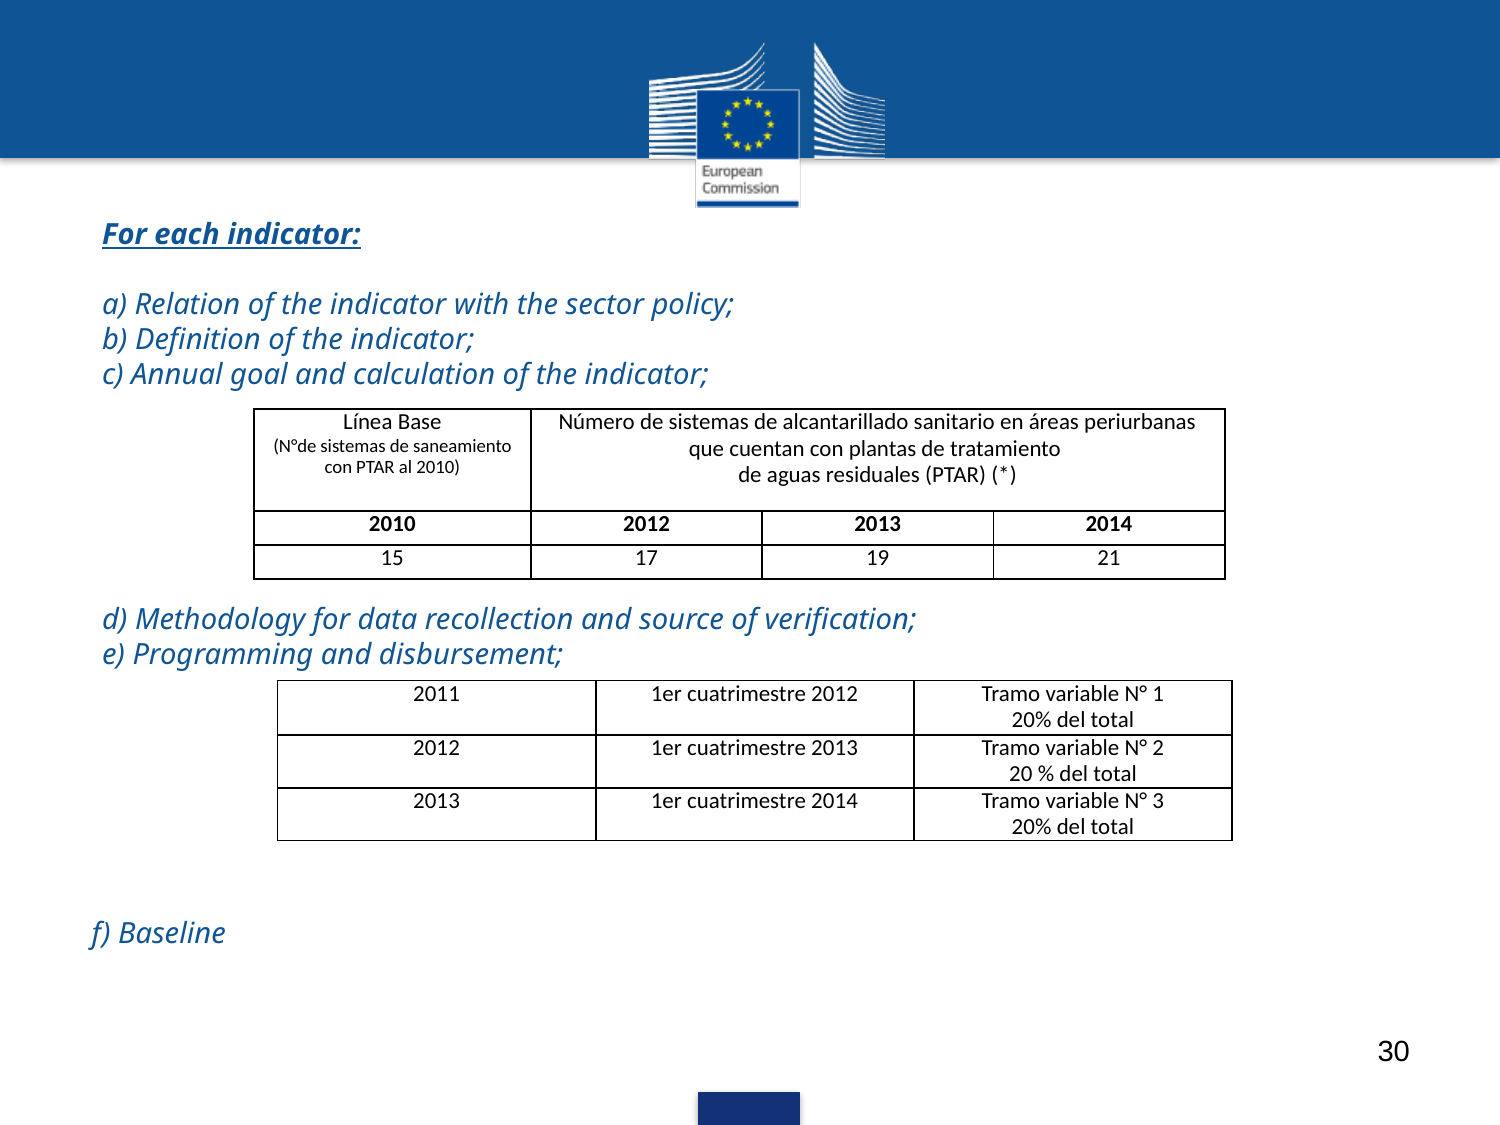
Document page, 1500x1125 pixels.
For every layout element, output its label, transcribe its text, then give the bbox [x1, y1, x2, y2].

table_cell 2012 [532, 512, 761, 544]
table_cell 17 [532, 546, 761, 578]
table_cell 2014 [994, 512, 1224, 544]
table_cell 2013 [278, 789, 595, 840]
table_cell 2013 [763, 512, 993, 544]
table_cell 2010 [255, 512, 530, 544]
table_header Tramo variable N° 1 20% del total [915, 681, 1231, 734]
table_header 1er cuatrimestre 2012 [597, 681, 913, 734]
table_cell 1er cuatrimestre 2013 [597, 736, 913, 787]
table_header Línea Base (N°de sistemas de saneamiento con PTAR al 2010) [255, 410, 530, 510]
table_cell 21 [994, 546, 1224, 578]
picture [649, 42, 885, 208]
slide_number 30 [1074, 1024, 1426, 1103]
list For each indicator: a) Relation of the indicator with the sector policy; b) Definition of the indicator; c) Annual goal and calculation of the indicator; d) Methodology for data recollection and source of verification; e) Programming and disbursement; f) Baseline [76, 208, 1427, 1012]
table_cell Tramo variable N° 2 20 % del total [915, 736, 1231, 787]
table_header 2011 [278, 681, 595, 734]
table_cell 2012 [278, 736, 595, 787]
table_cell 19 [763, 546, 993, 578]
table_header Número de sistemas de alcantarillado sanitario en áreas periurbanas que cuentan con plantas de tratamiento de aguas residuales (PTAR) (*) [532, 410, 1224, 510]
table_cell 15 [255, 546, 530, 578]
table_cell 1er cuatrimestre 2014 [597, 789, 913, 840]
table_cell Tramo variable N° 3 20% del total [915, 789, 1231, 840]
